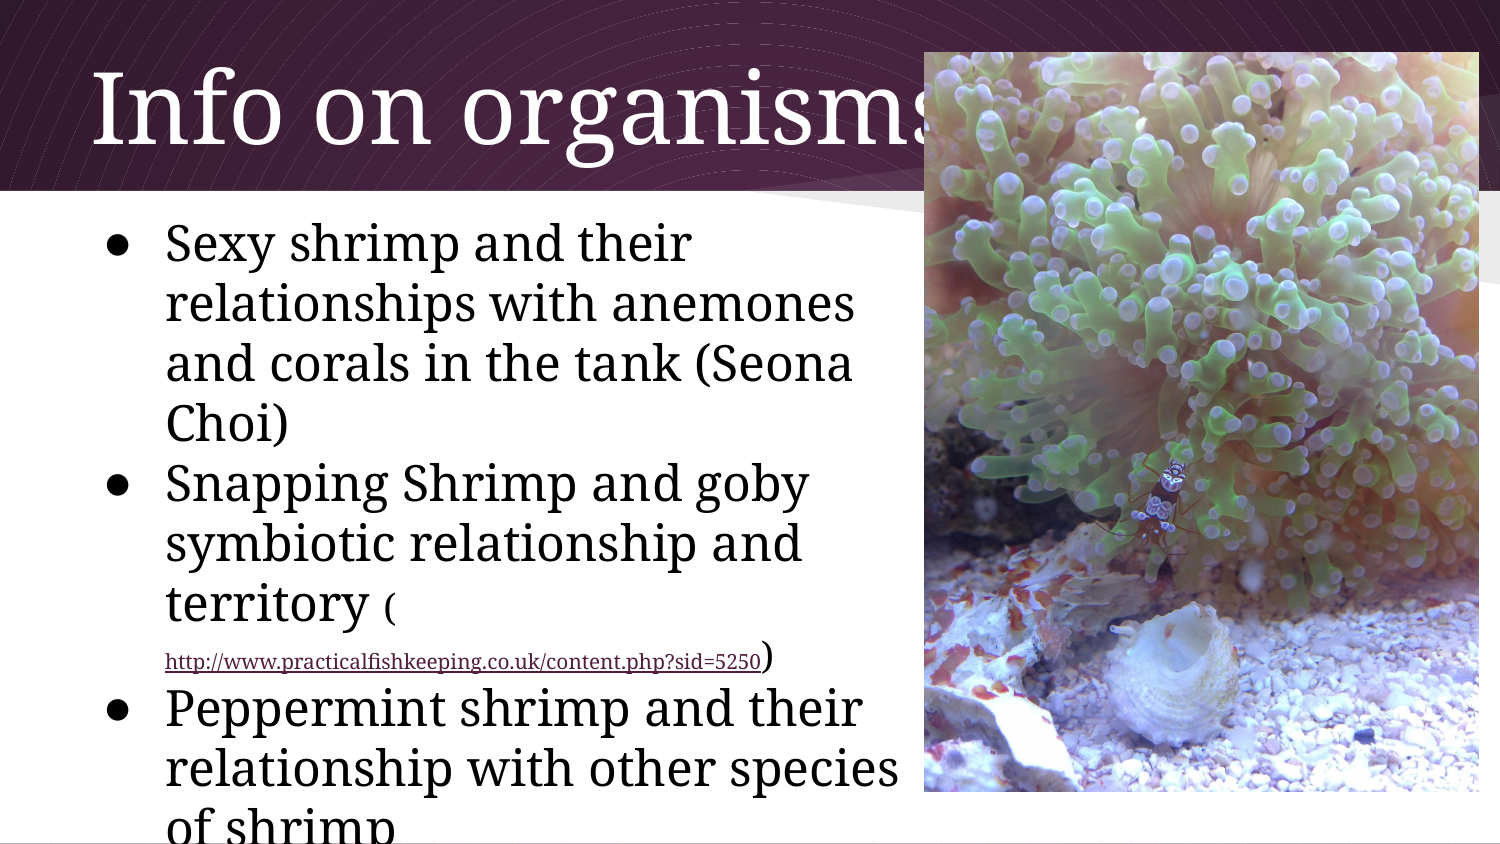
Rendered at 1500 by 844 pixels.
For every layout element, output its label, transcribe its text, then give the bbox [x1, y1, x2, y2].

title Info on organisms [75, 33, 1425, 175]
picture [924, 52, 1479, 792]
list Sexy shrimp and their relationships with anemones and corals in the tank (Seona Choi) Snapping Shrimp and goby symbiotic relationship and territory (http://www.practicalfishkeeping.co.uk/content.php?sid=5250) Peppermint shrimp and their relationship with other species of shrimp [75, 196, 925, 808]
